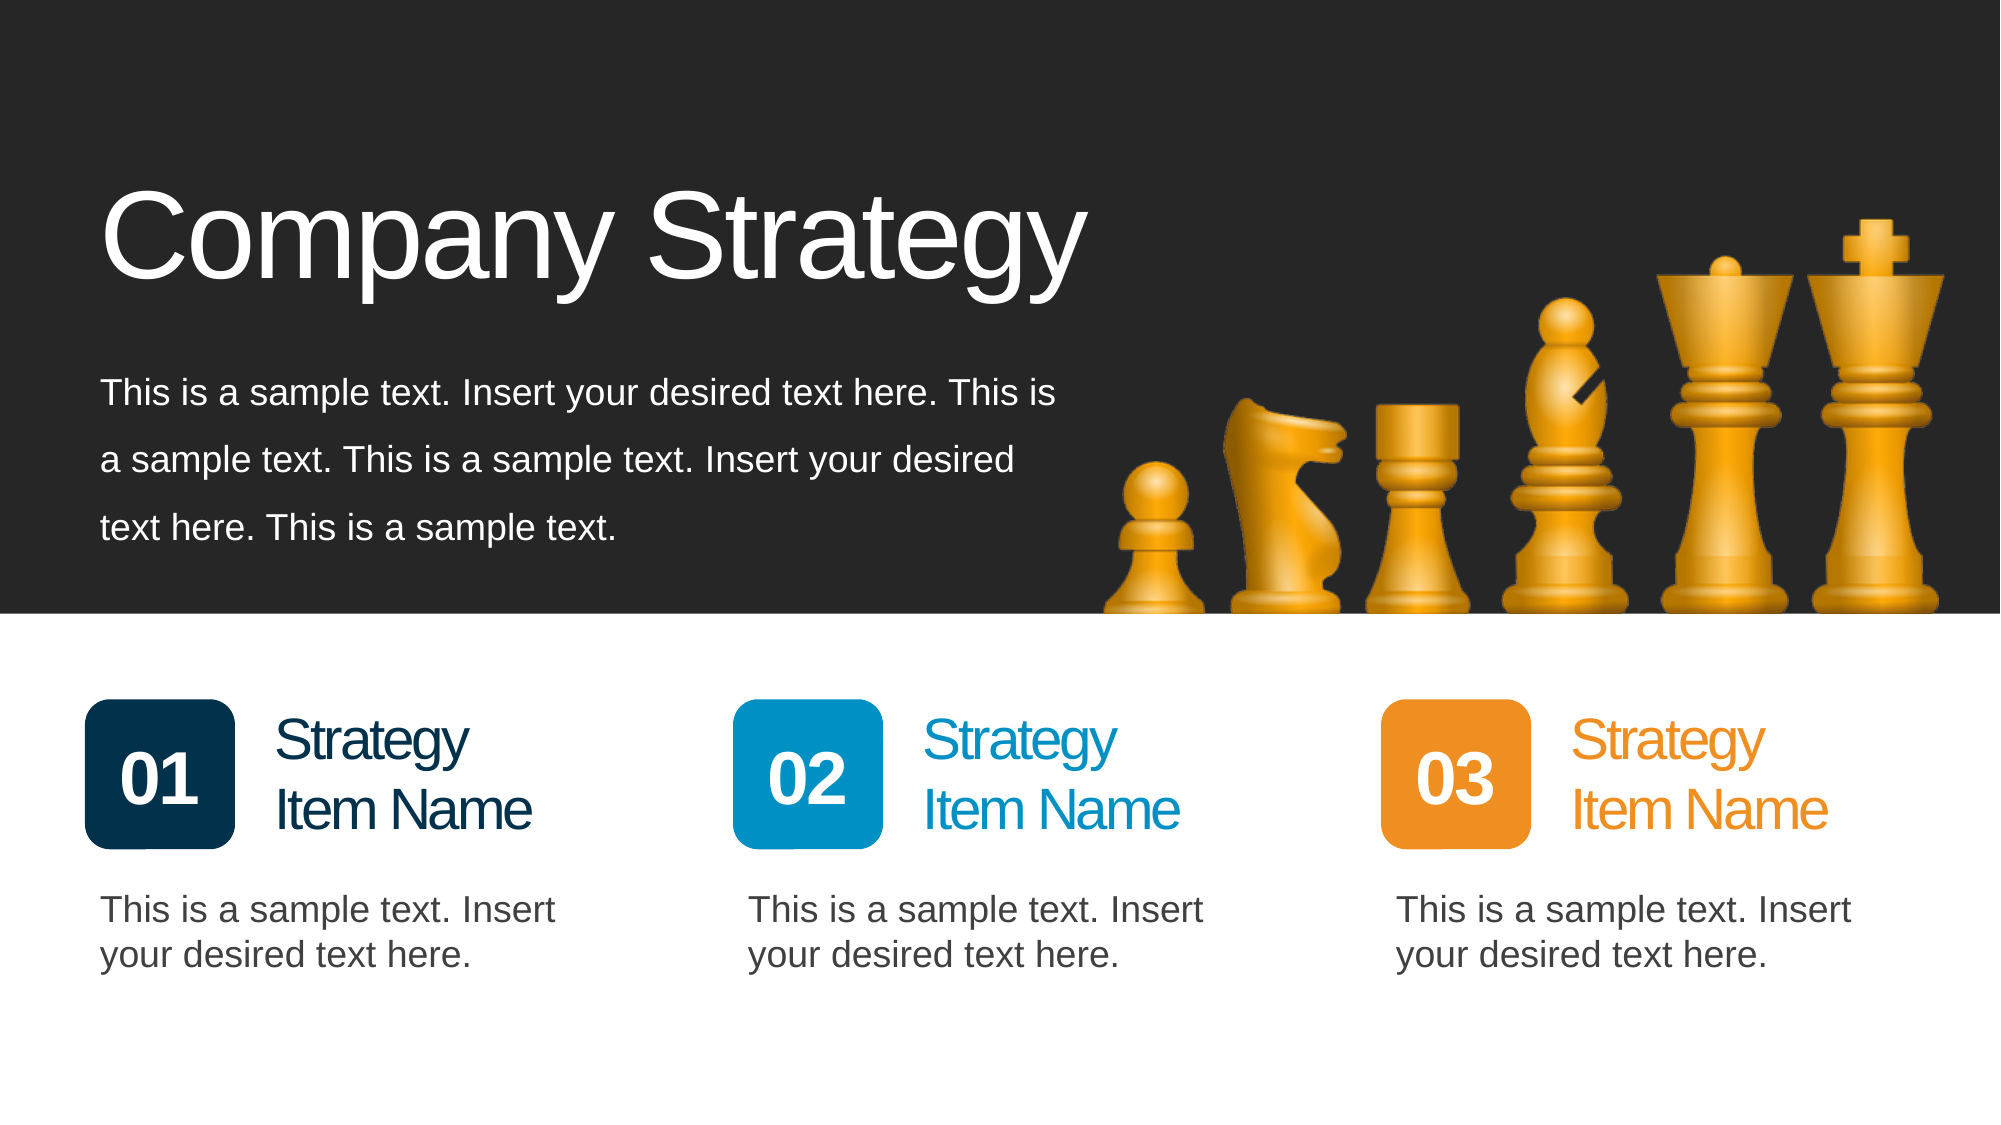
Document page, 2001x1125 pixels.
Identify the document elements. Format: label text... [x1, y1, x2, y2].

text_box Company Strategy [85, 146, 1382, 311]
text_box Strategy Item Name [1556, 693, 1874, 849]
text_box 01 [83, 698, 237, 851]
text_box This is a sample text. Insert your desired text here. [84, 877, 578, 983]
text_box Strategy Item Name [260, 693, 578, 849]
text_box This is a sample text. Insert your desired text here. [1381, 877, 1874, 983]
text_box [0, 0, 2000, 615]
text_box This is a sample text. Insert your desired text here. This is a sample text. This is a sample text. Insert your desired text here. This is a sample text. [85, 338, 1074, 556]
text_box 02 [732, 698, 885, 851]
text_box This is a sample text. Insert your desired text here. [733, 877, 1226, 983]
text_box Strategy Item Name [908, 693, 1226, 849]
text_box 03 [1380, 698, 1533, 851]
picture [1096, 156, 1958, 614]
